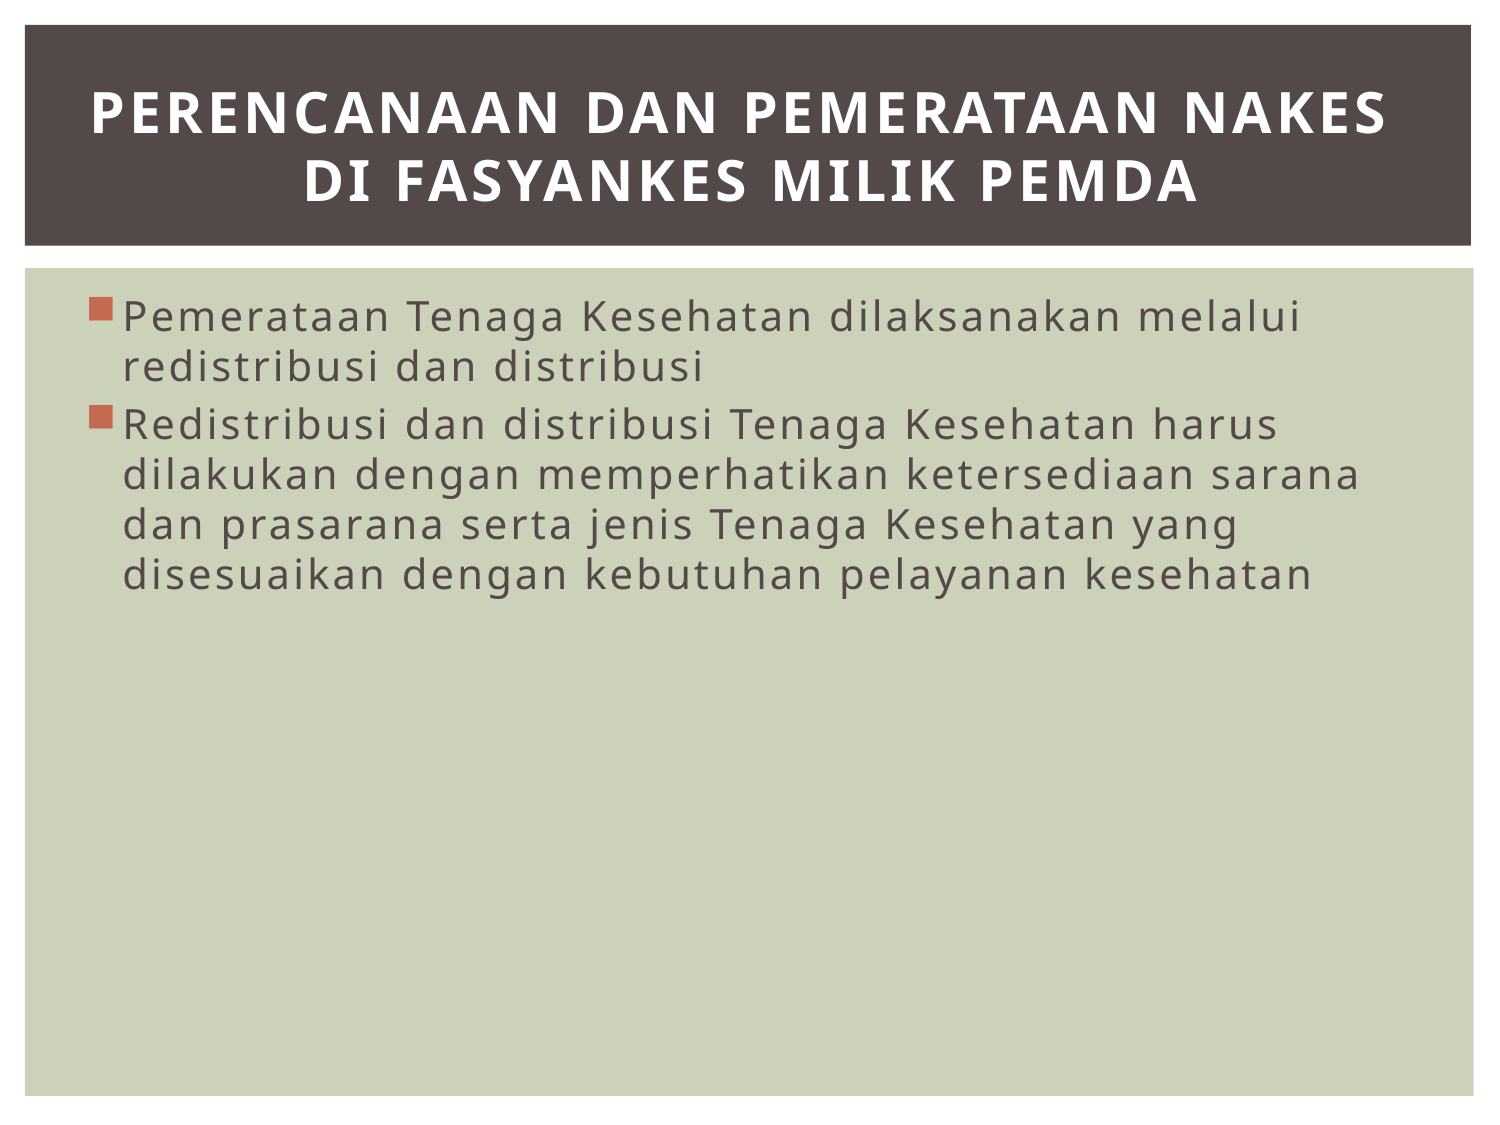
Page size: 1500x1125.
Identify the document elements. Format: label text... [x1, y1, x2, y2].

list Pemerataan Tenaga Kesehatan dilaksanakan melalui redistribusi dan distribusi Redistribusi dan distribusi Tenaga Kesehatan harus dilakukan dengan memperhatikan ketersediaan sarana dan prasarana serta jenis Tenaga Kesehatan yang disesuaikan dengan kebutuhan pelayanan kesehatan [62, 281, 1442, 1005]
title PERENCANAAN DAN PEMERATAAN NAKES DI FASYANKES MILIK PEMDA [62, 58, 1438, 232]
